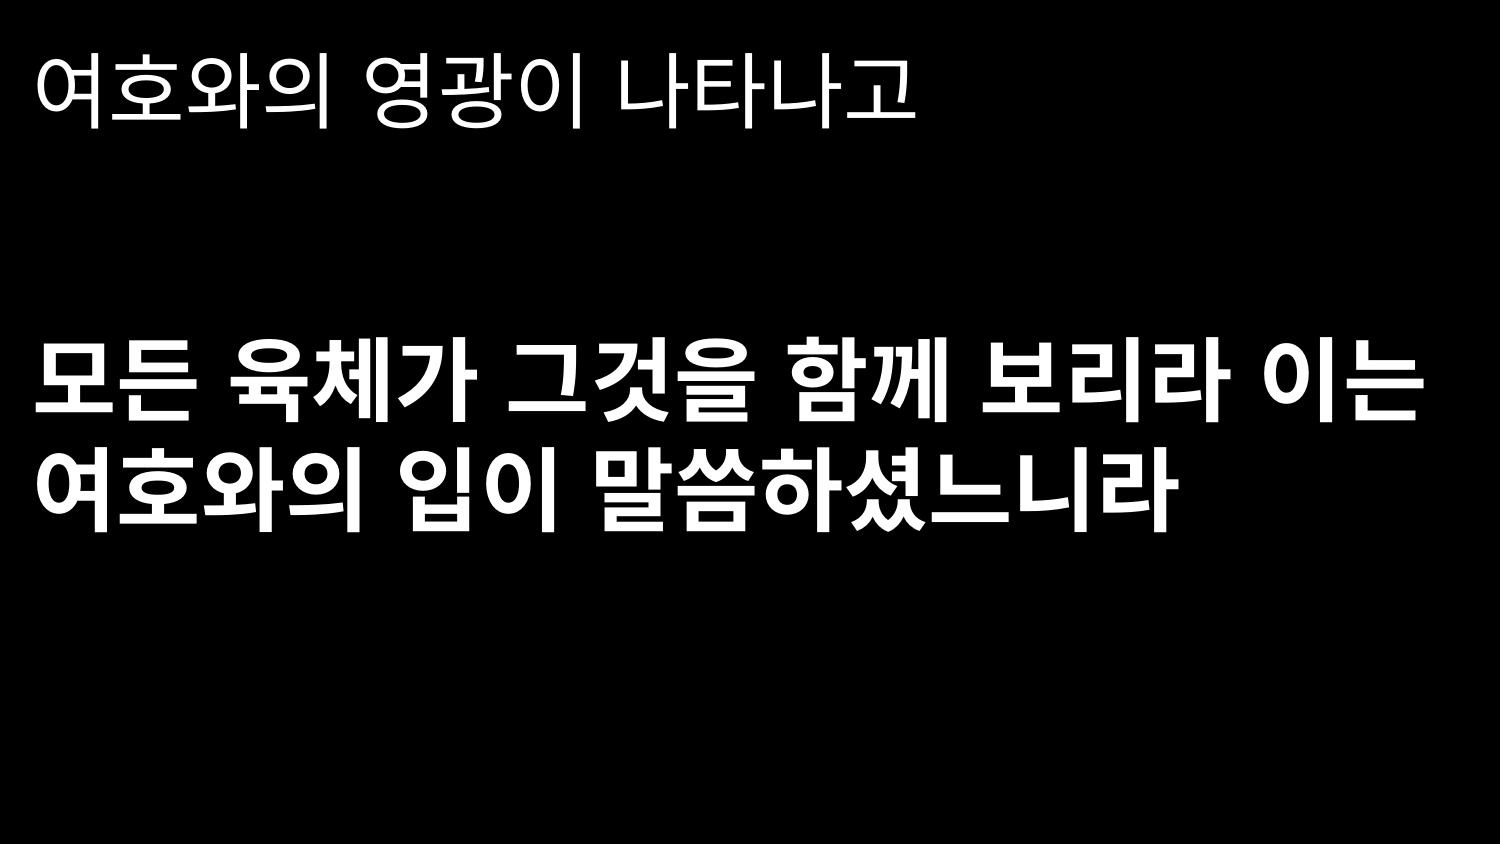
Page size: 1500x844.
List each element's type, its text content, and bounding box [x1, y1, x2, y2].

text_box 모든 육체가 그것을 함께 보리라 이는 여호와의 입이 말씀하셨느니라 [17, 315, 1483, 551]
text_box 여호와의 영광이 나타나고 [17, 32, 1483, 147]
